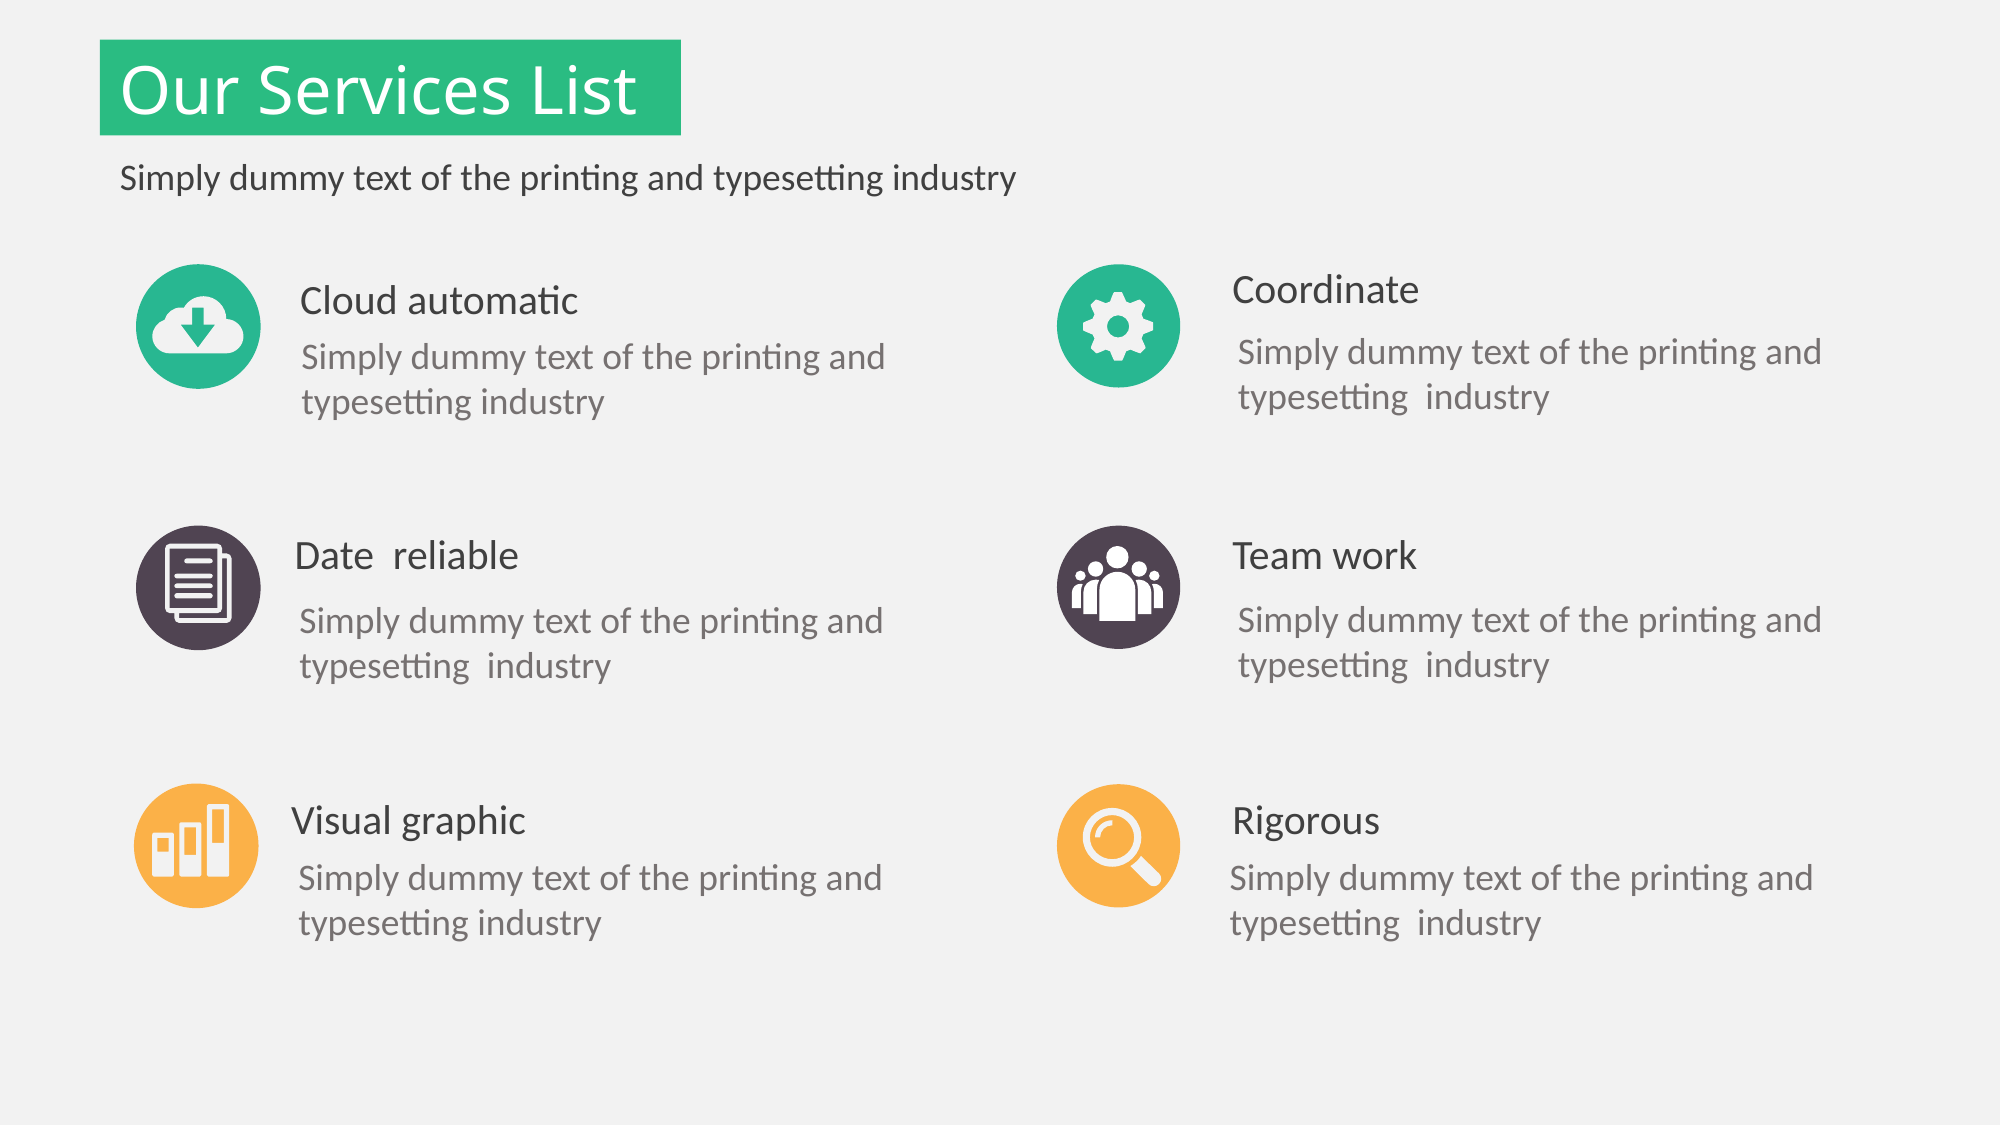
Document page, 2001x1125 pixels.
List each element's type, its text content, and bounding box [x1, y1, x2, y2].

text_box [133, 783, 259, 909]
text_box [1056, 264, 1181, 388]
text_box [135, 525, 261, 651]
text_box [279, 520, 932, 695]
text_box [99, 38, 682, 136]
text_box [1214, 785, 1860, 952]
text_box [276, 785, 950, 952]
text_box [1217, 520, 1868, 694]
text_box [1056, 784, 1181, 908]
text_box Our Services List [104, 40, 681, 136]
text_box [135, 264, 261, 389]
text_box Simply dummy text of the printing and typesetting industry [104, 145, 1461, 206]
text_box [1056, 525, 1181, 649]
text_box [1217, 254, 1868, 426]
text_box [285, 265, 958, 431]
